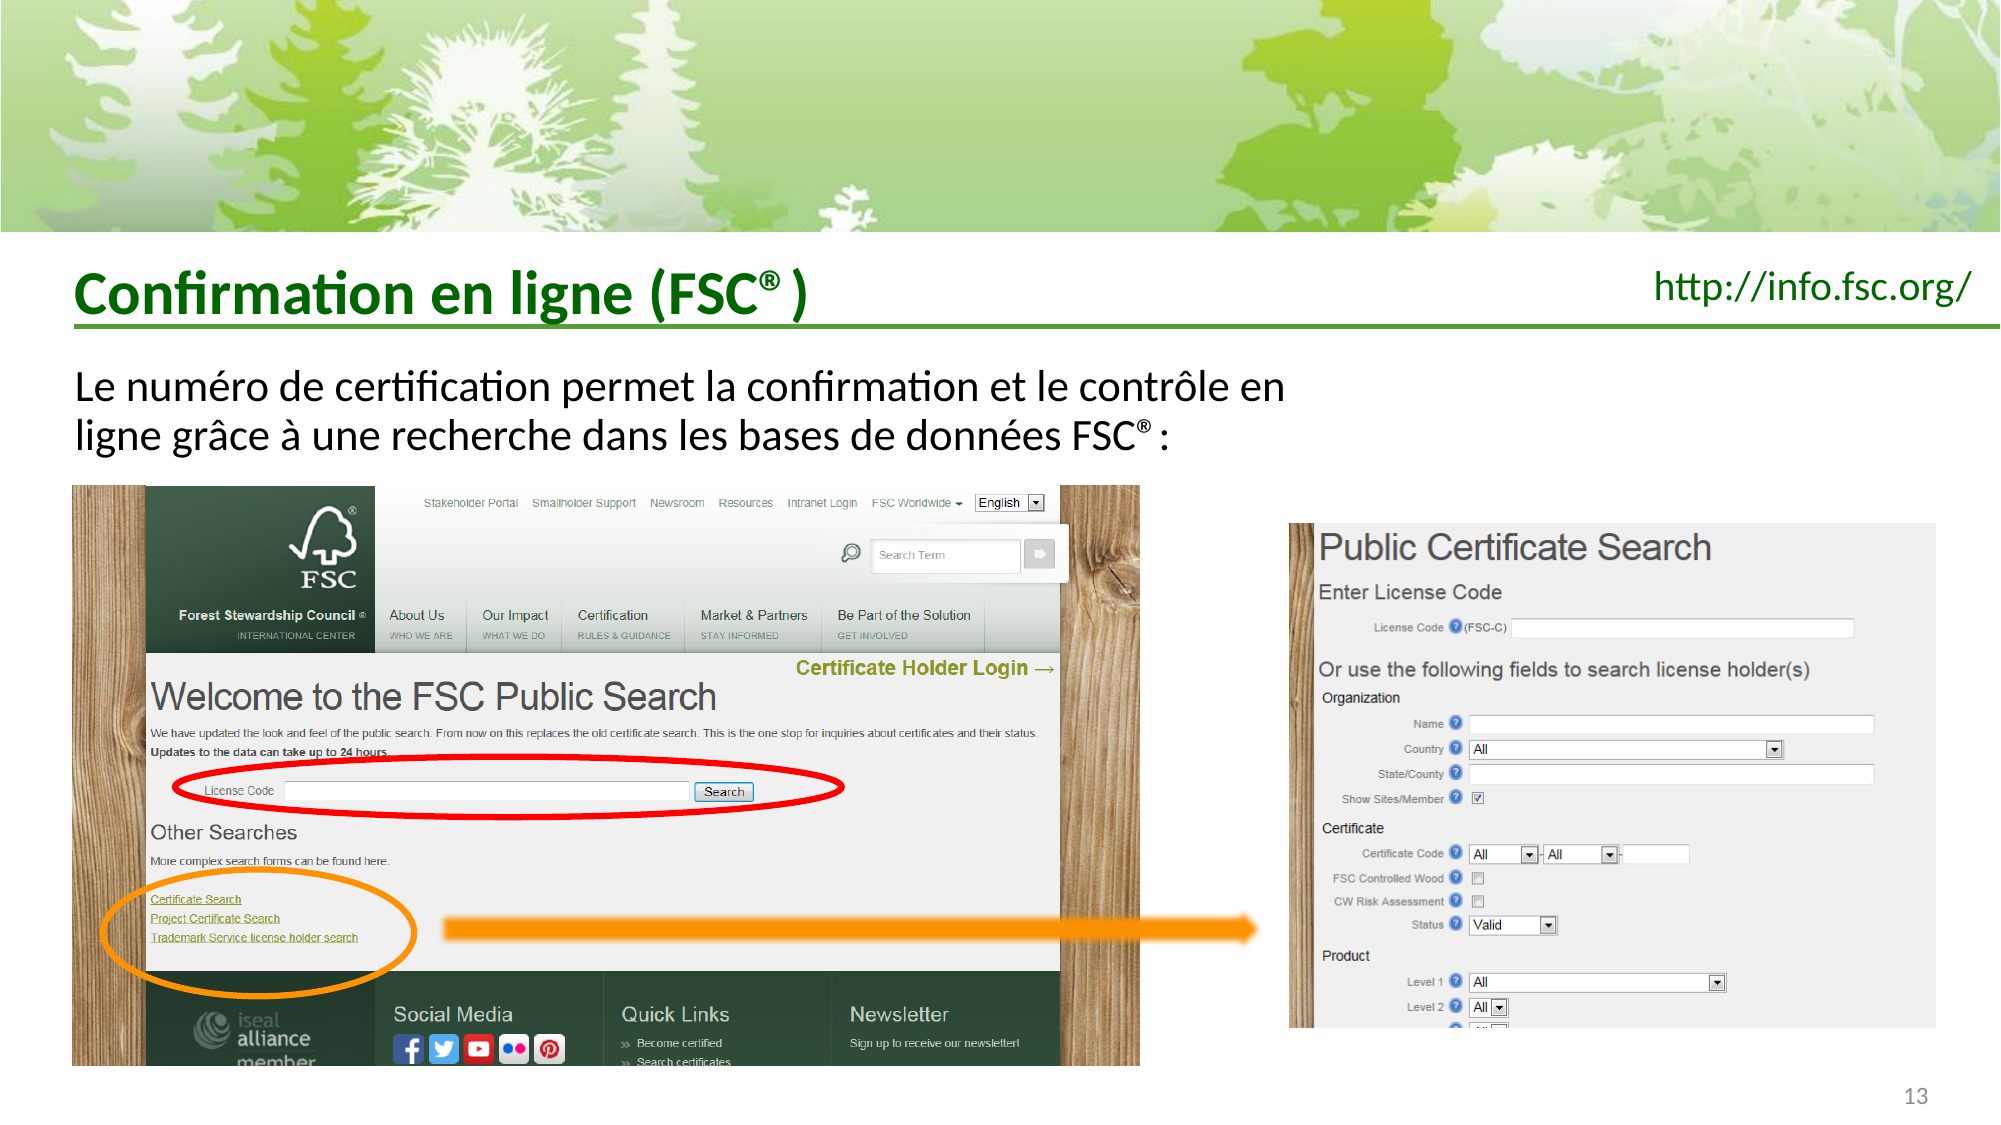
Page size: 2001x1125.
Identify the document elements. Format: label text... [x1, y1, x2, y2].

picture [0, 0, 2000, 232]
list Le numéro de certification permet la confirmation et le contrôle en ligne grâce à une recherche dans les bases de données FSC®: [59, 355, 1359, 470]
title Confirmation en ligne (FSC®) [59, 200, 1410, 388]
slide_number 13 [1493, 1065, 1944, 1125]
text_box http://info.fsc.org/ [1638, 257, 2000, 317]
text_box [72, 485, 1936, 1066]
